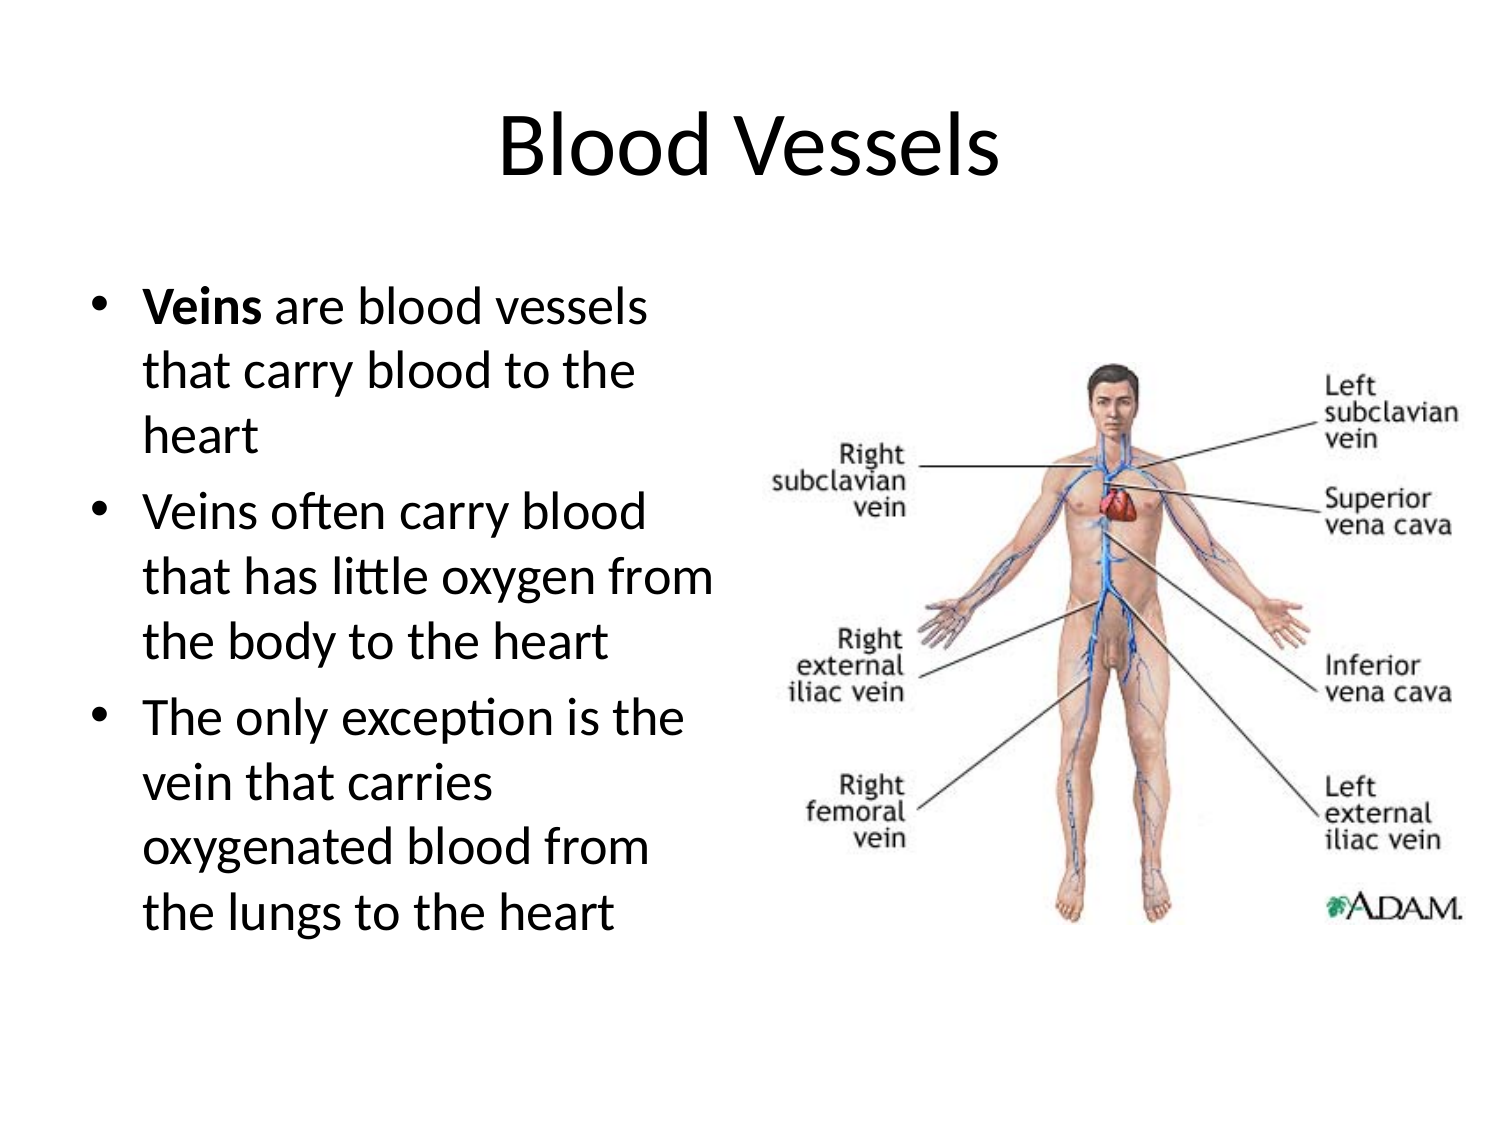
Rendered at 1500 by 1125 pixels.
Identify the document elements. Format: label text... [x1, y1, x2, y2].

title Blood Vessels [75, 45, 1425, 233]
list Veins are blood vessels that carry blood to the heart Veins often carry blood that has little oxygen from the body to the heart The only exception is the vein that carries oxygenated blood from the lungs to the heart [75, 262, 738, 1005]
picture [762, 362, 1466, 926]
